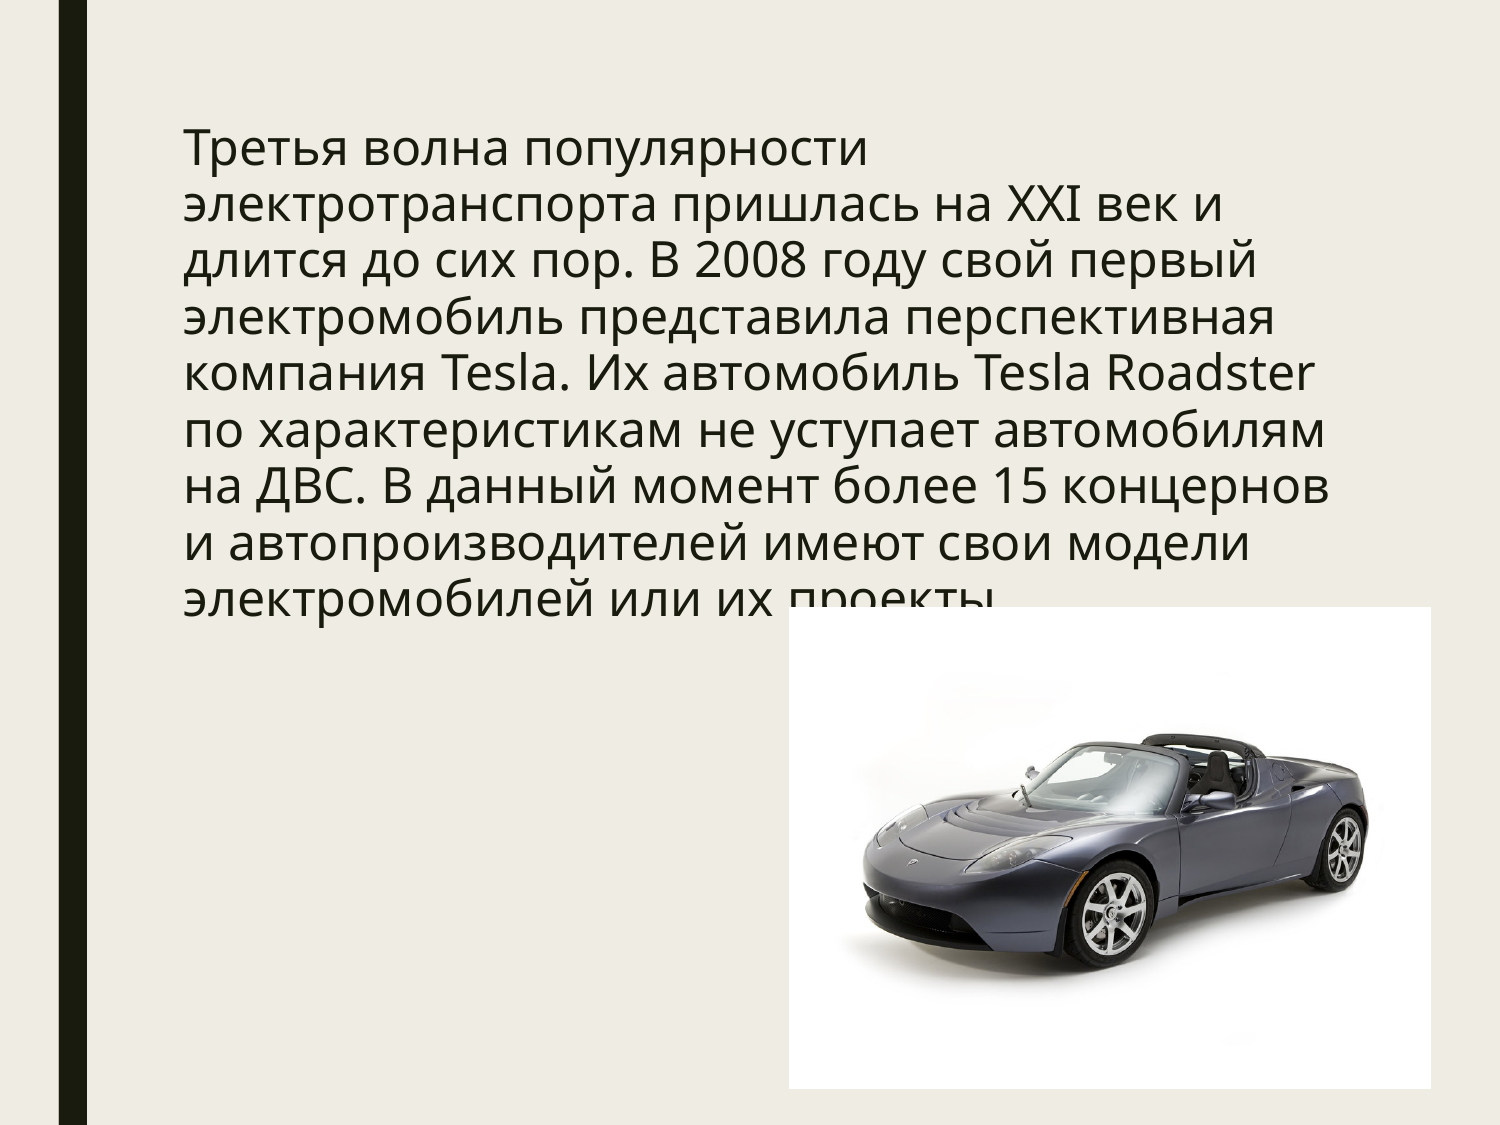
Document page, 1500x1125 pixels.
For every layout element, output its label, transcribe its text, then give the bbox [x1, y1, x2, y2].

text_box Третья волна популярности электротранспорта пришлась на XXI век и длится до сих пор. В 2008 году свой первый электромобиль представила перспективная компания Tesla. Их автомобиль Tesla Roadster по характеристикам не уступает автомобилям на ДВС. В данный момент более 15 концернов и автопроизводителей имеют свои модели электромобилей или их проекты [168, 112, 1351, 963]
picture [789, 607, 1431, 1089]
